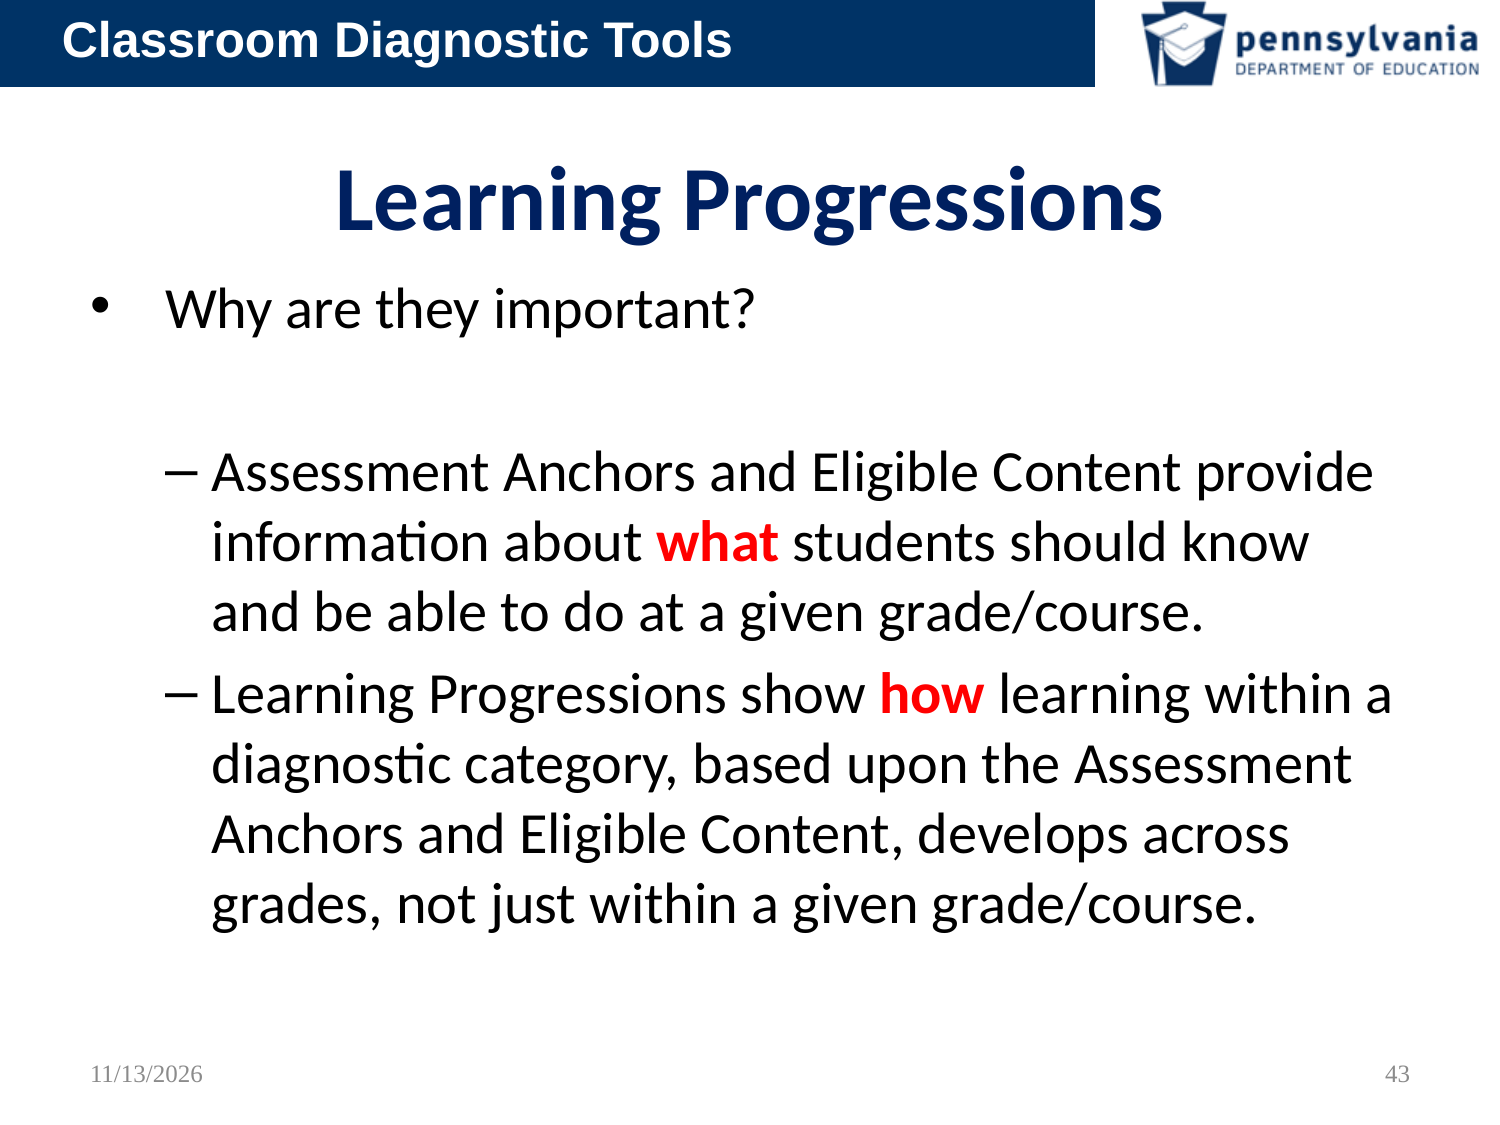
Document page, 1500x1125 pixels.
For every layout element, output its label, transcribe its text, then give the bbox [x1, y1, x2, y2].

picture [1134, 0, 1485, 90]
slide_number 43 [1074, 1042, 1425, 1103]
list Why are they important? Assessment Anchors and Eligible Content provide information about what students should know and be able to do at a given grade/course. Learning Progressions show how learning within a diagnostic category, based upon the Assessment Anchors and Eligible Content, develops across grades, not just within a given grade/course. [74, 262, 1426, 1006]
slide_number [75, 1042, 425, 1103]
title Learning Progressions [74, 44, 1426, 233]
